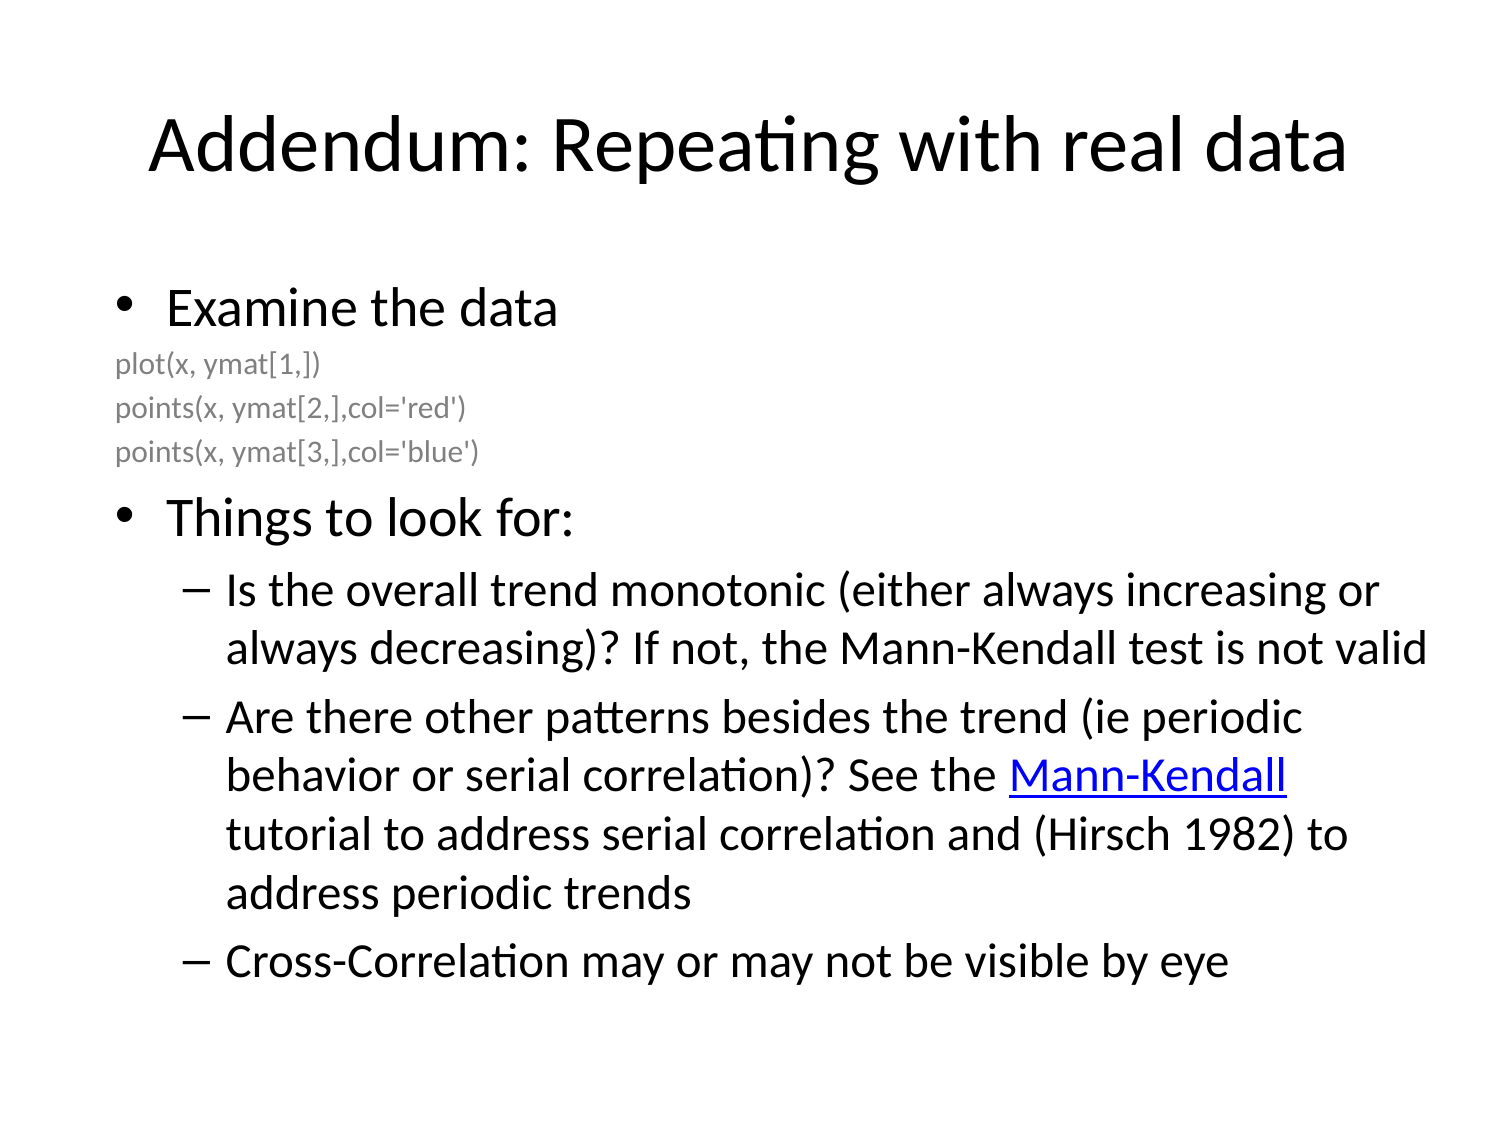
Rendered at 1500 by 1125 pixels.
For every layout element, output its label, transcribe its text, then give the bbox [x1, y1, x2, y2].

title Addendum: Repeating with real data [75, 45, 1425, 233]
text_box Examine the data plot(x, ymat[1,]) points(x, ymat[2,],col='red') points(x, ymat[3,],col='blue') Things to look for: Is the overall trend monotonic (either always increasing or always decreasing)? If not, the Mann-Kendall test is not valid Are there other patterns besides the trend (ie periodic behavior or serial correlation)? See the Mann-Kendall tutorial to address serial correlation and (Hirsch 1982) to address periodic trends Cross-Correlation may or may not be visible by eye [99, 262, 1450, 1005]
